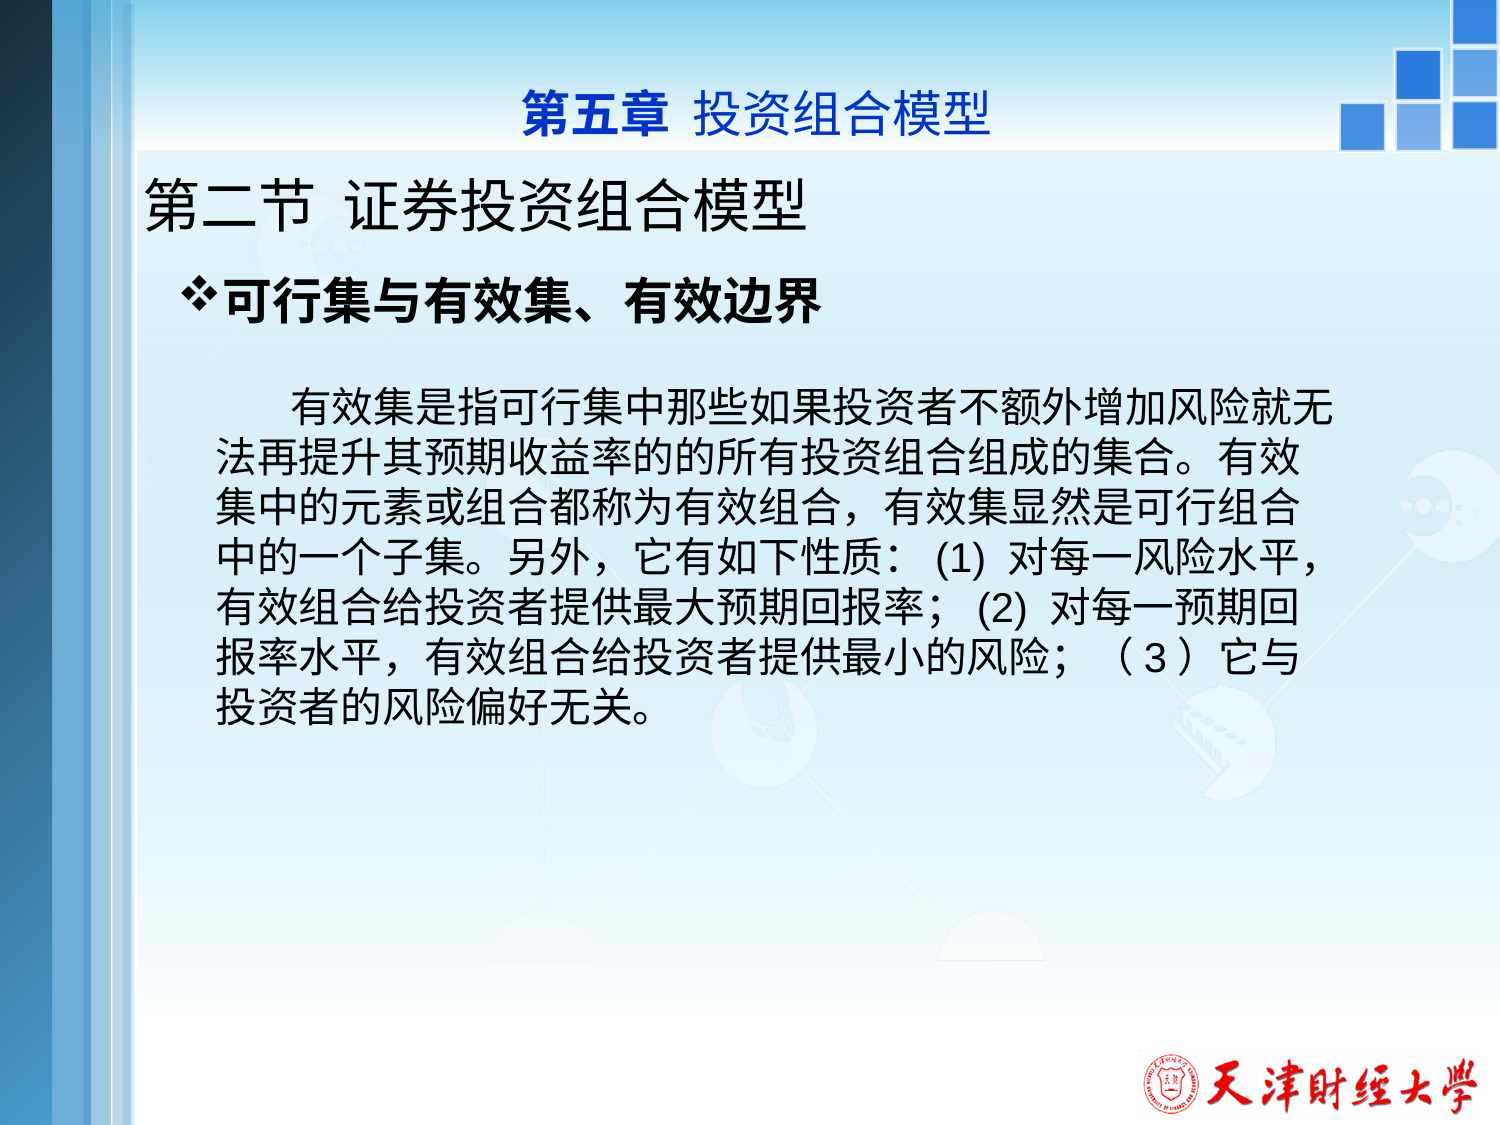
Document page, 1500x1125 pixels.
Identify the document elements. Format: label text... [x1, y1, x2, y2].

text_box 第五章 投资组合模型 [131, 74, 1382, 150]
picture [1131, 1049, 1500, 1119]
text_box 可行集与有效集、有效边界 [162, 262, 1152, 338]
text_box [122, 150, 132, 965]
text_box 有效集是指可行集中那些如果投资者不额外增加风险就无法再提升其预期收益率的的所有投资组合组成的集合。有效集中的元素或组合都称为有效组合，有效集显然是可行组合中的一个子集。另外，它有如下性质：(1) 对每一风险水平，有效组合给投资者提供最大预期回报率；(2) 对每一预期回报率水平，有效组合给投资者提供最小的风险；（3）它与投资者的风险偏好无关。 [200, 373, 1353, 739]
picture [132, 150, 1500, 965]
title 第二节 证券投资组合模型 [127, 154, 1115, 255]
